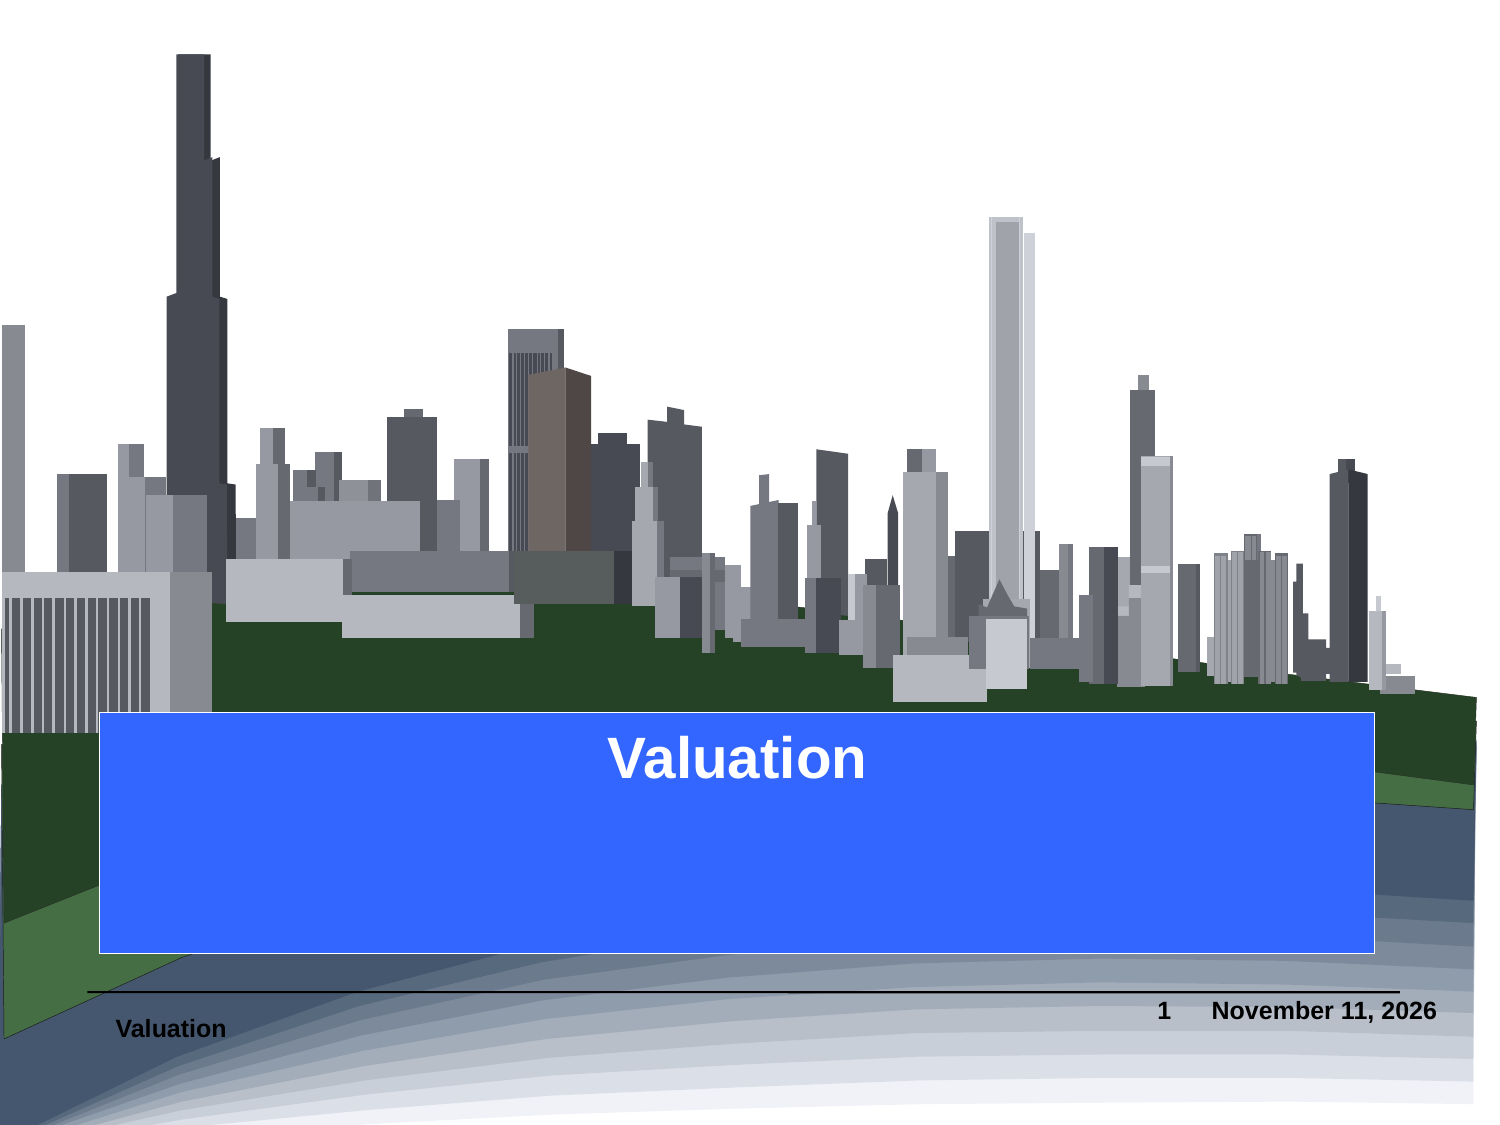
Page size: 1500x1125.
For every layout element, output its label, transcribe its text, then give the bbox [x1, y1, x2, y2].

title Valuation [99, 712, 1375, 954]
